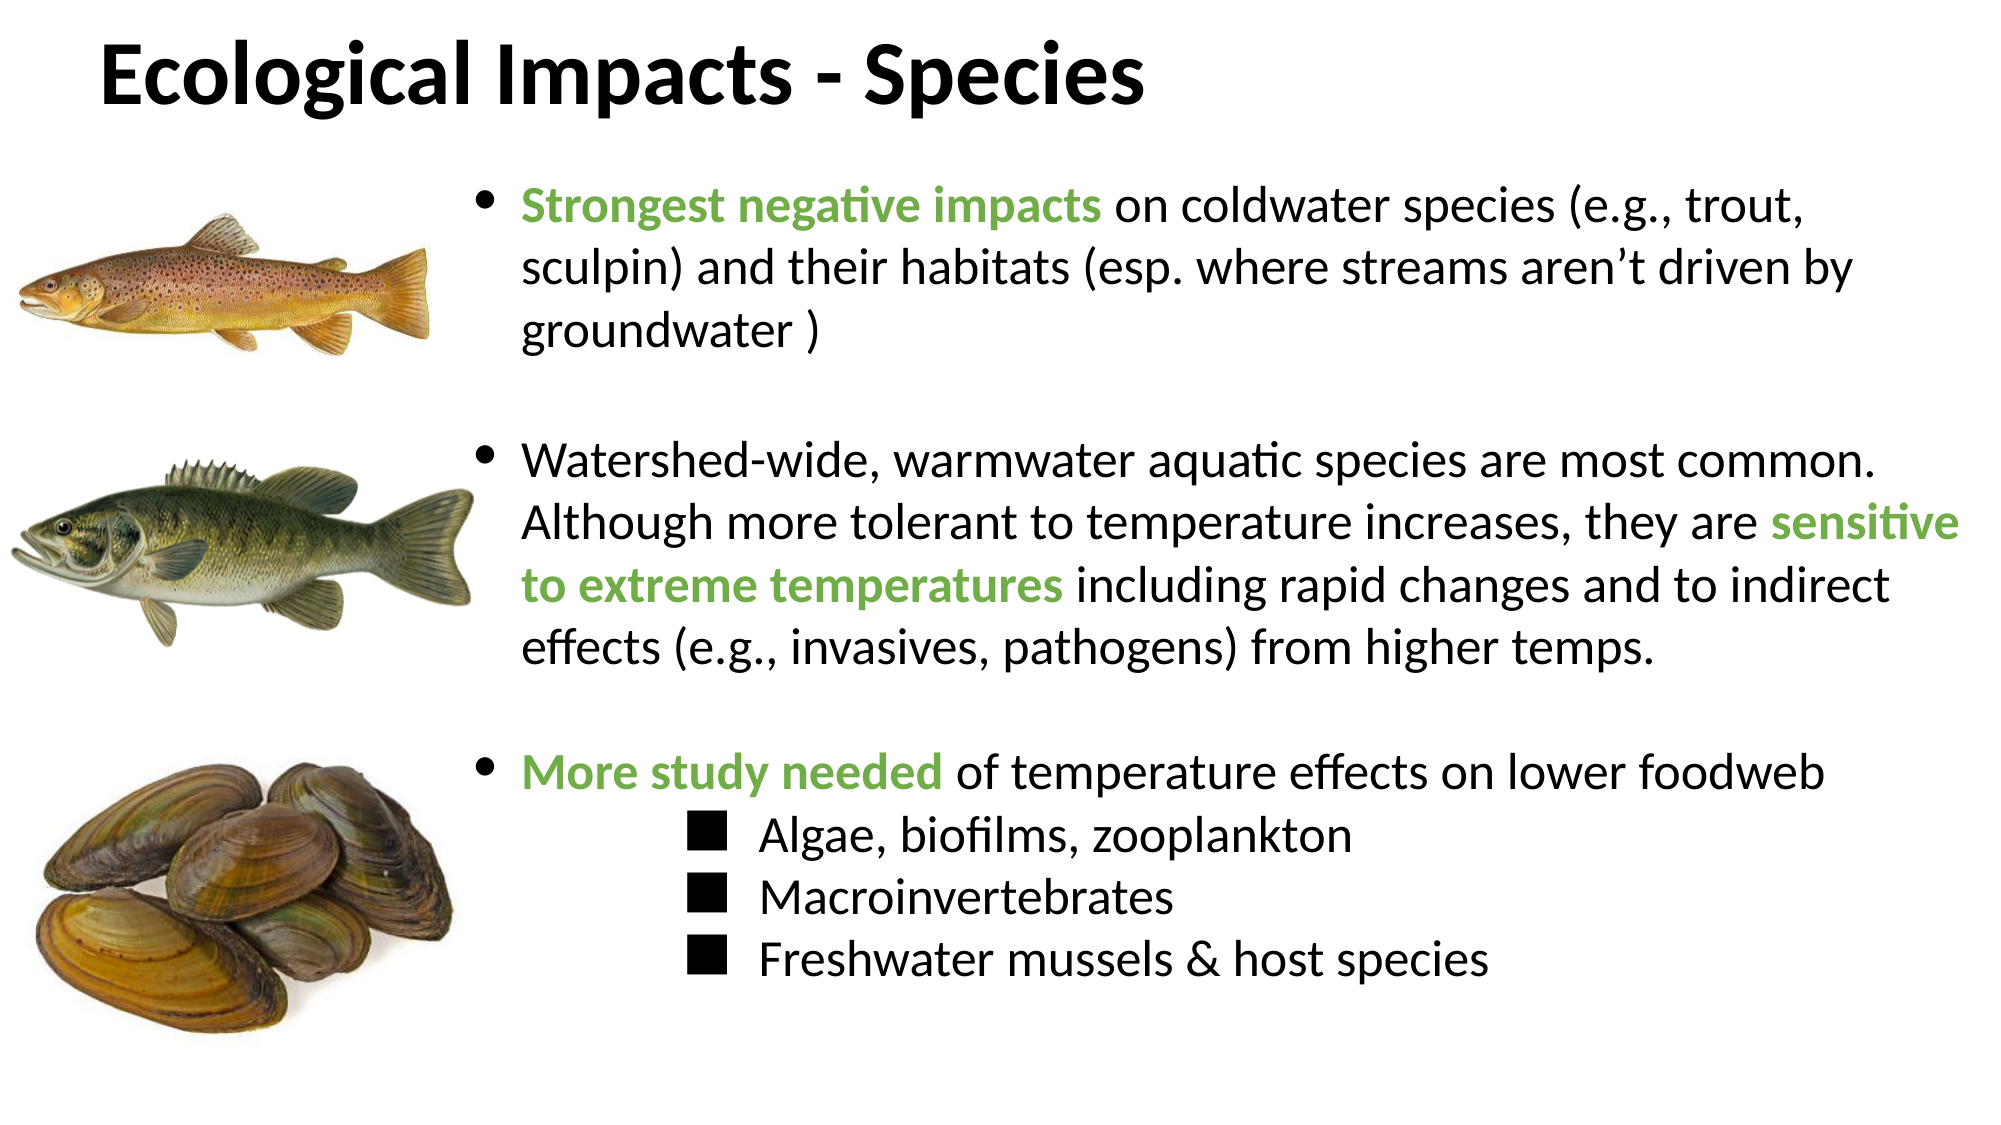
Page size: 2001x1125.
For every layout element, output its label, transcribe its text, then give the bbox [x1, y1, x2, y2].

title Ecological Impacts - Species [84, 0, 1916, 150]
text_box Strongest negative impacts on coldwater species (e.g., trout, sculpin) and their habitats (esp. where streams aren’t driven by groundwater ) Watershed-wide, warmwater aquatic species are most common. Although more tolerant to temperature increases, they are sensitive to extreme temperatures including rapid changes and to indirect effects (e.g., invasives, pathogens) from higher temps. More study needed of temperature effects on lower foodweb Algae, biofilms, zooplankton Macroinvertebrates Freshwater mussels & host species [438, 150, 2000, 1070]
picture [14, 210, 435, 361]
picture [7, 450, 481, 657]
picture [14, 746, 474, 1059]
